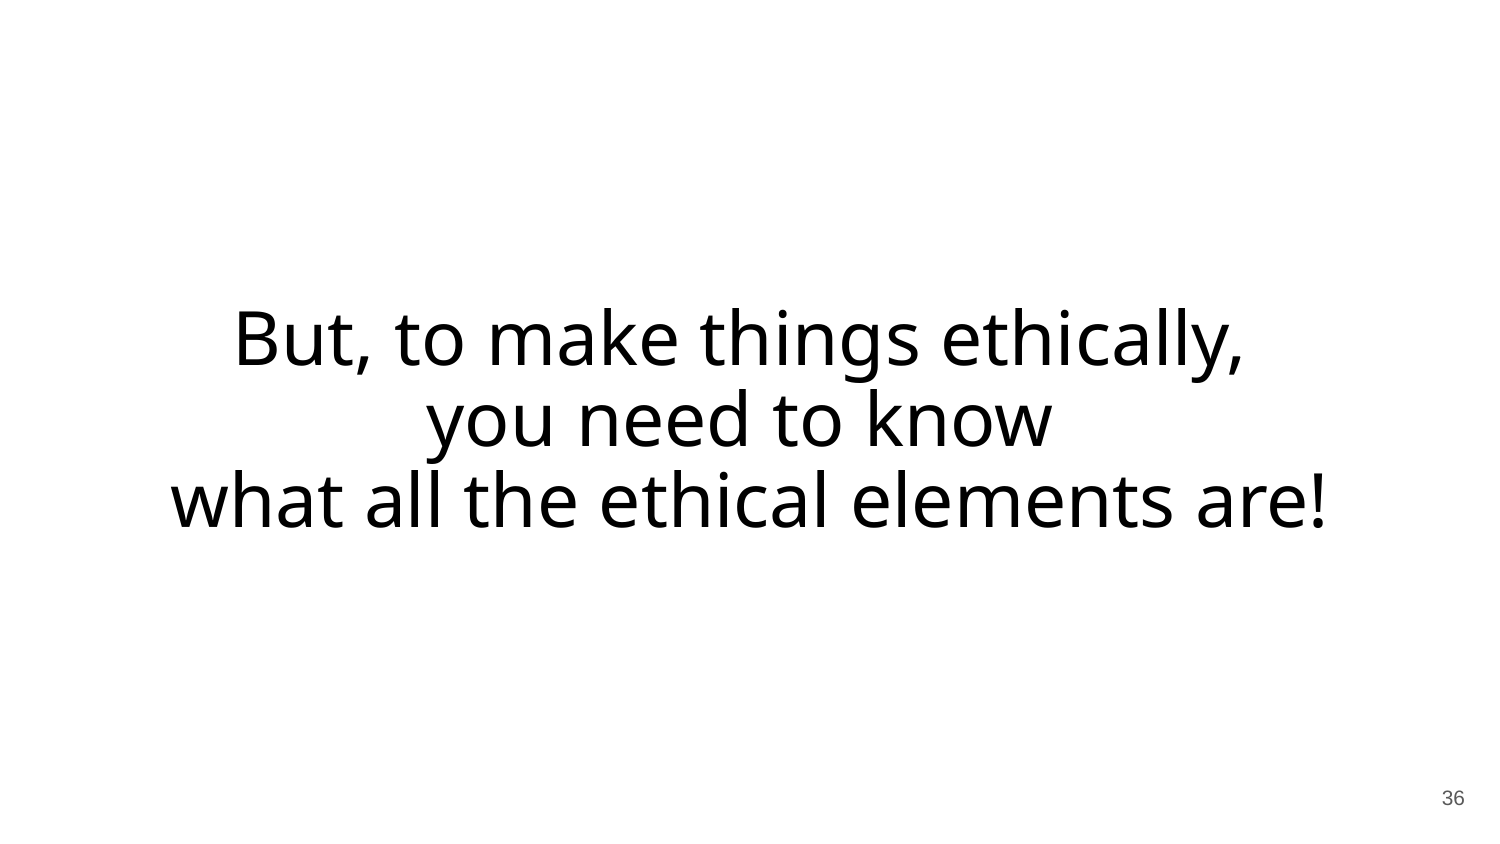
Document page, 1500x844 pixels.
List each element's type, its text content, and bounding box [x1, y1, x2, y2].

slide_number 36 [1389, 764, 1480, 830]
title But, to make things ethically, you need to know what all the ethical elements are! [51, 58, 1449, 786]
